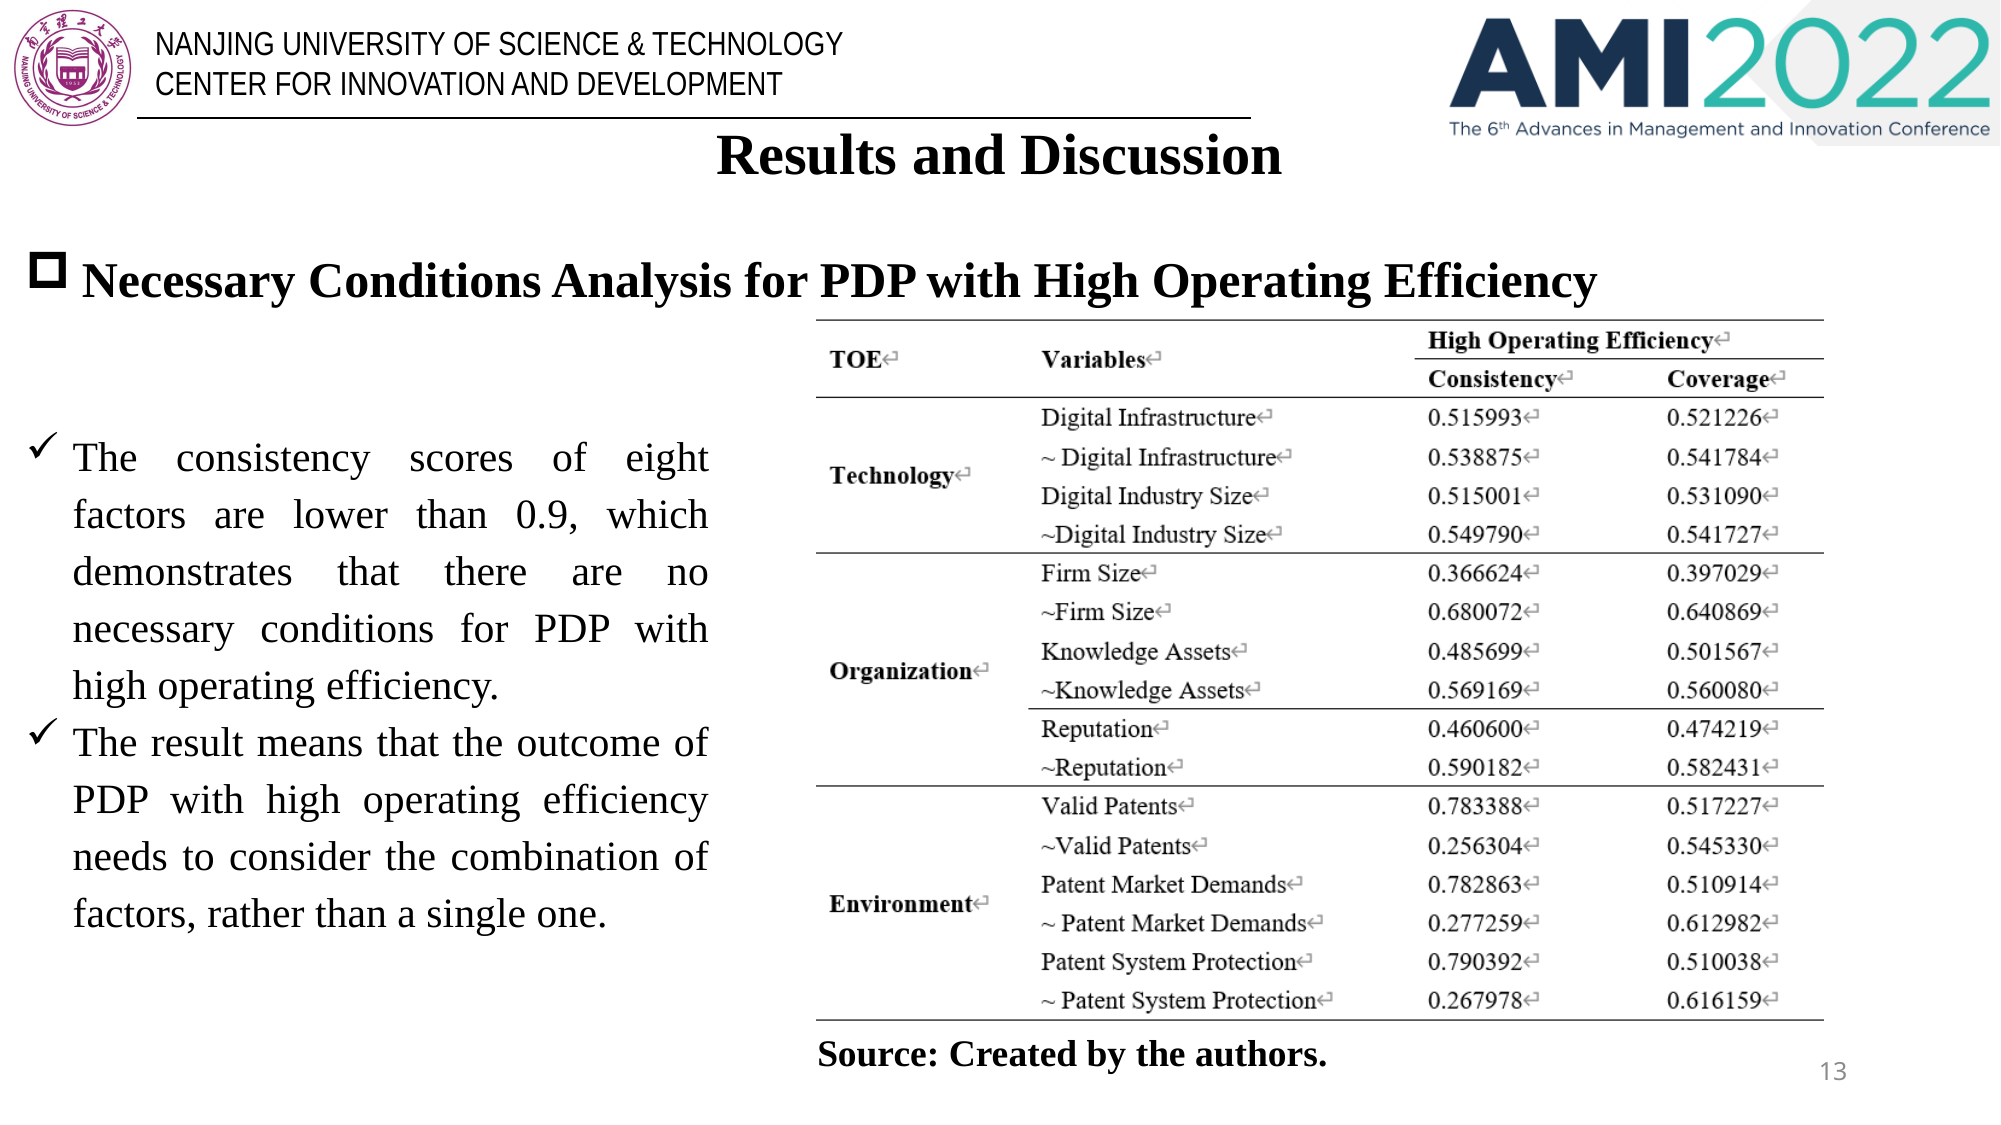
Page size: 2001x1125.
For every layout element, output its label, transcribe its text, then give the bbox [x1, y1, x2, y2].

picture [816, 315, 1824, 1022]
text_box NANJING UNIVERSITY OF SCIENCE & TECHNOLOGY CENTER FOR INNOVATION AND DEVELOPMENT [140, 14, 860, 76]
text_box The consistency scores of eight factors are lower than 0.9, which demonstrates that there are no necessary conditions for PDP with high operating efficiency. The result means that the outcome of PDP with high operating efficiency needs to consider the combination of factors, rather than a single one. [10, 415, 725, 944]
text_box Source: Created by the authors. [802, 1021, 1838, 1082]
text_box Results and Discussion [0, 76, 2000, 236]
picture [10, 8, 137, 128]
slide_number 13 [1412, 1042, 1863, 1103]
picture [1438, 0, 2000, 146]
text_box Necessary Conditions Analysis for PDP with High Operating Efficiency [10, 239, 1637, 315]
